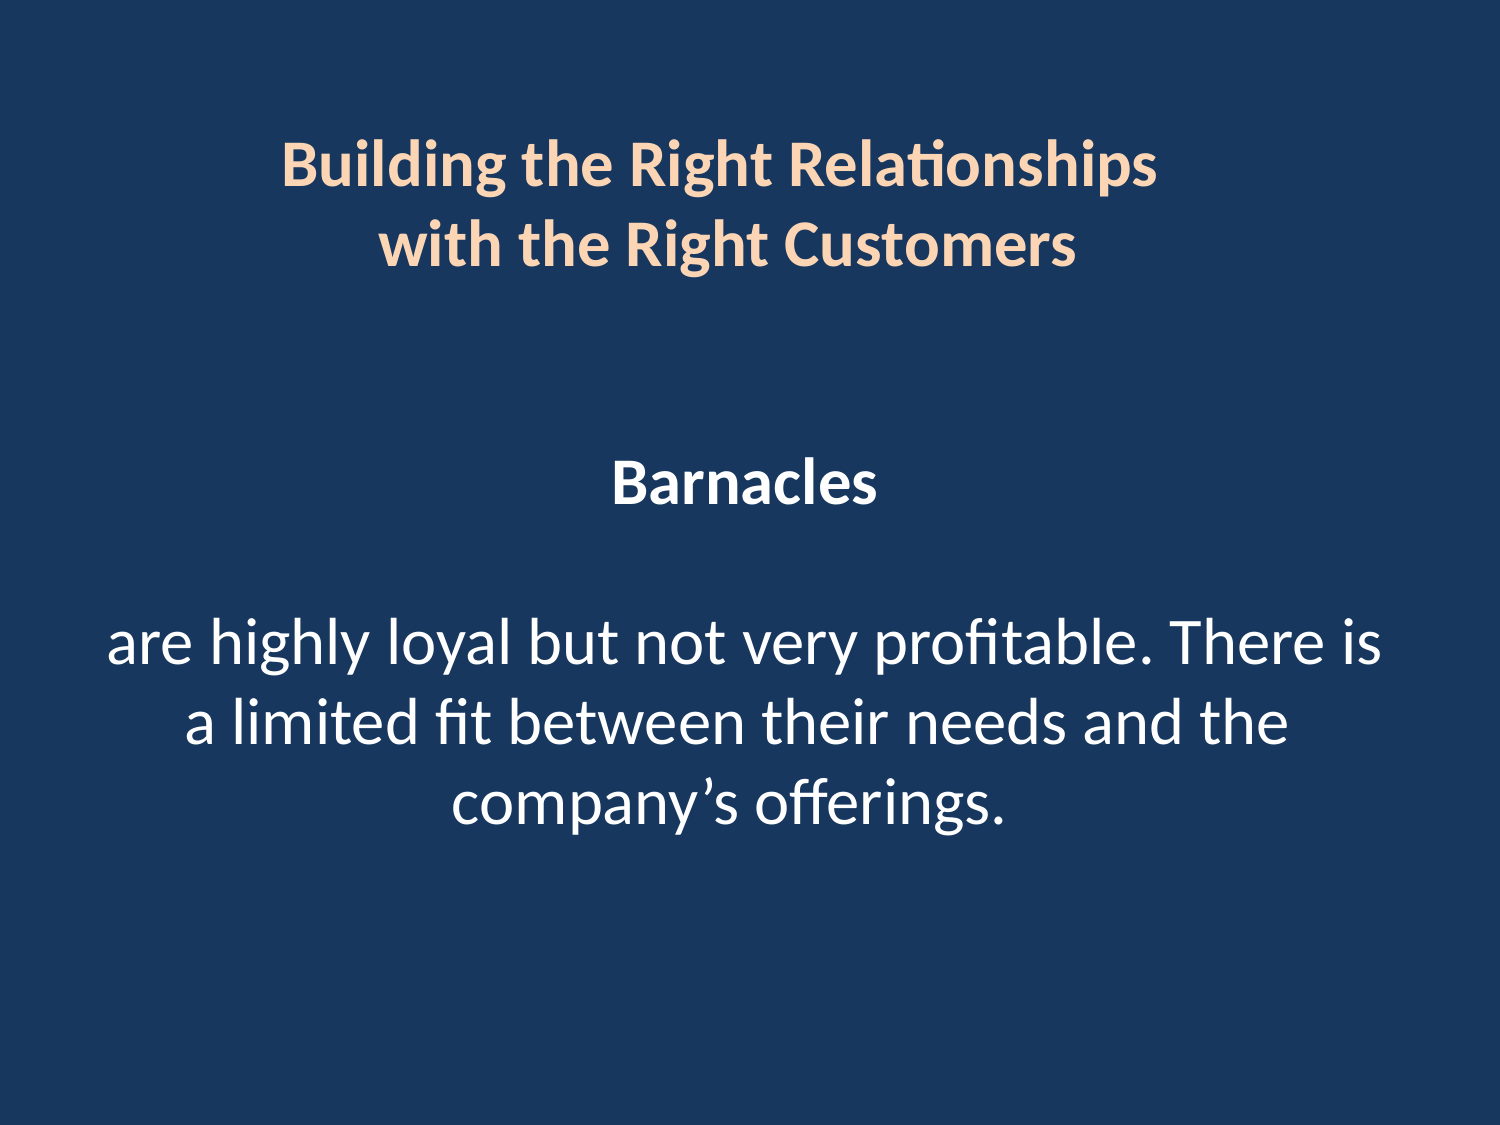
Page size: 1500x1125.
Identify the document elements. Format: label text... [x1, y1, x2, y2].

text_box Barnacles are highly loyal but not very profitable. There is a limited fit between their needs and the company’s offerings. [62, 430, 1413, 846]
text_box Building the Right Relationships with the Right Customers [266, 112, 1190, 288]
